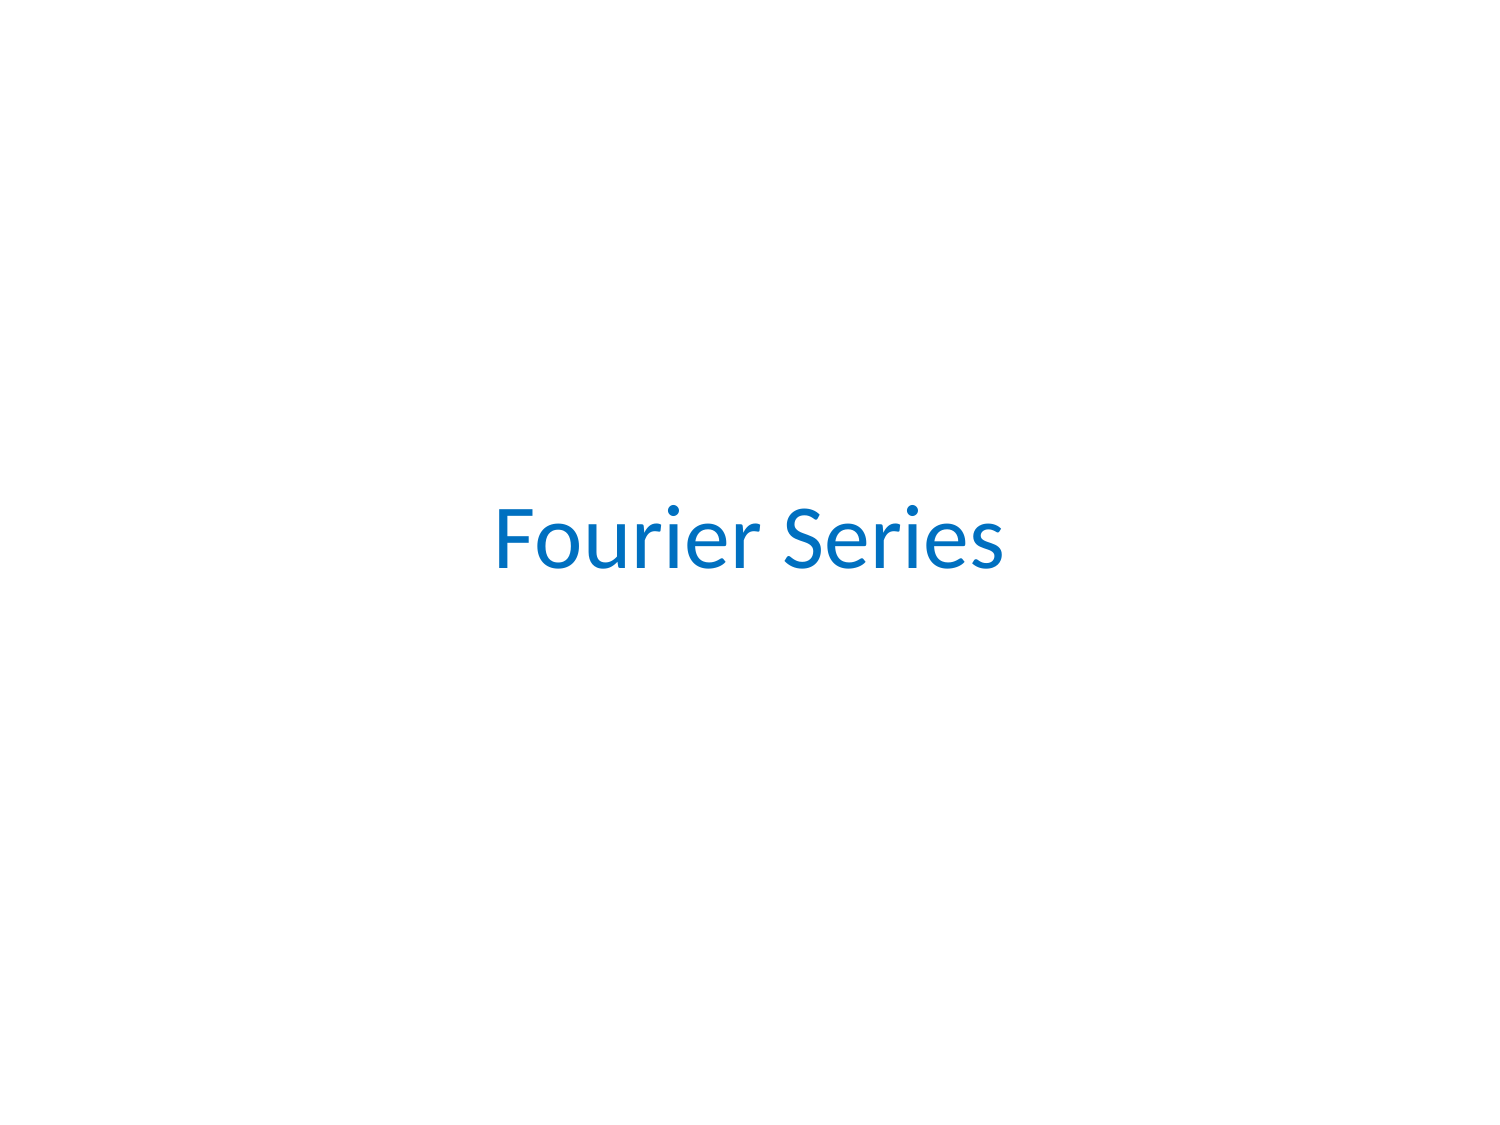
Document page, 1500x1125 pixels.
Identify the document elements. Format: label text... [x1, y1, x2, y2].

title Fourier Series [112, 275, 1388, 788]
